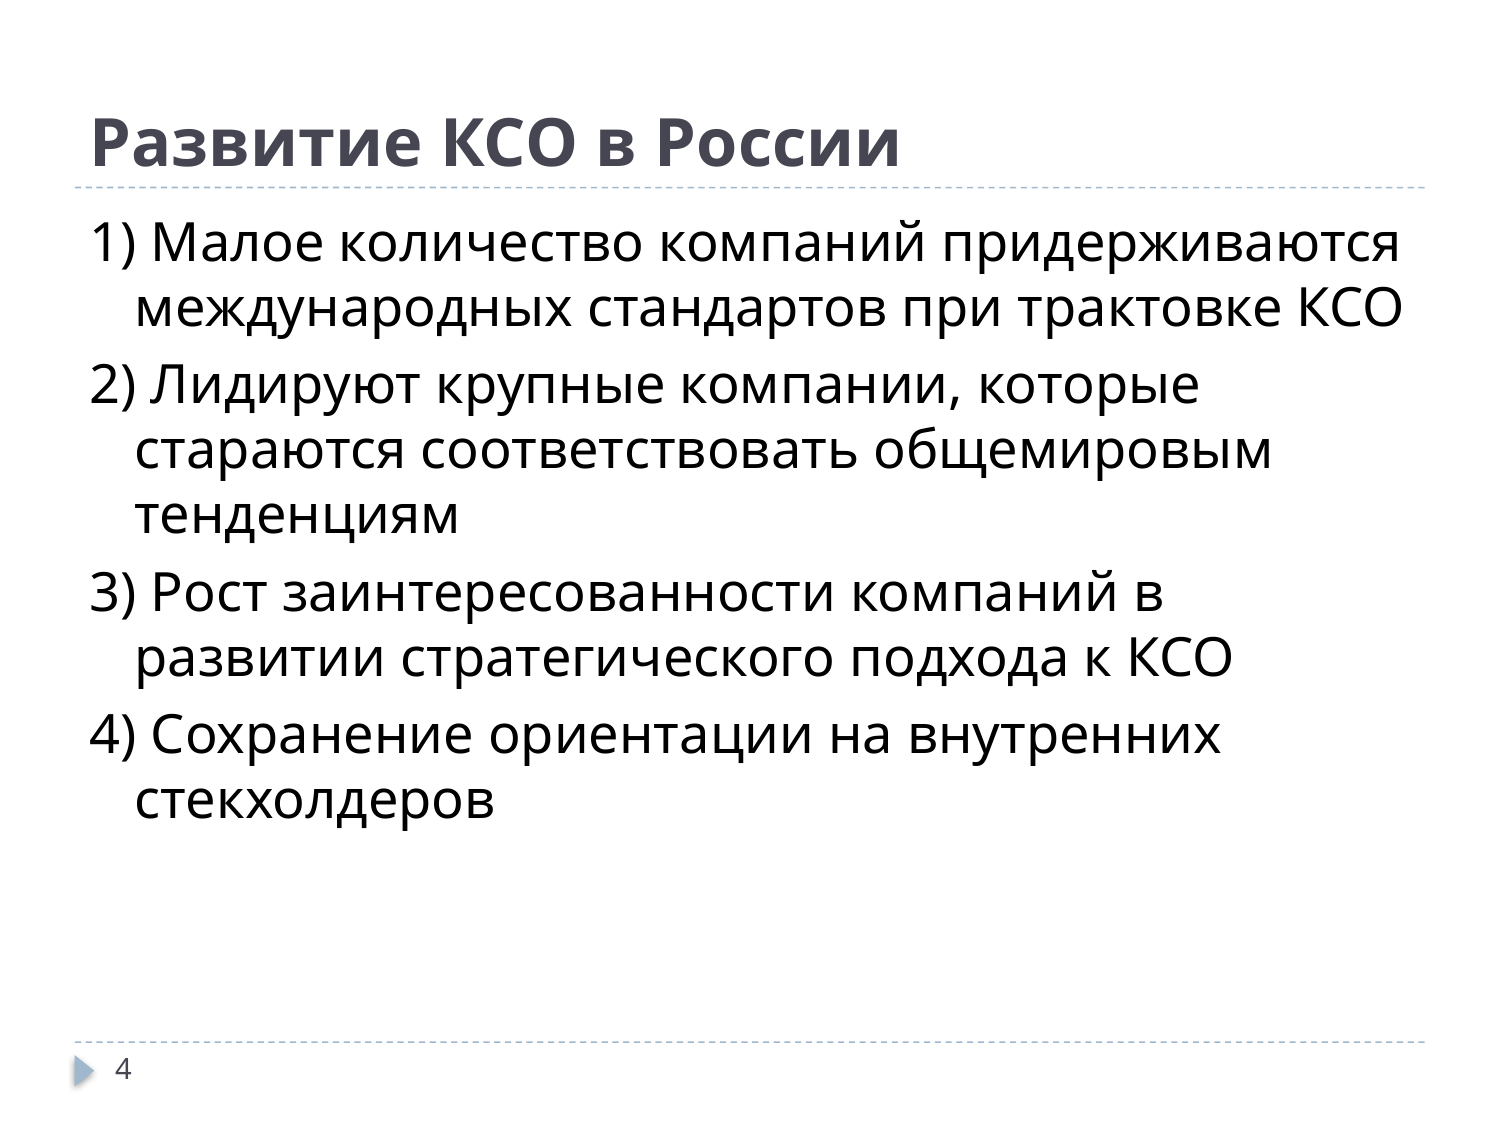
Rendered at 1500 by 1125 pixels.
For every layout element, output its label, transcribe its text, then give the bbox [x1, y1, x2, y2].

title Развитие КСО в России [75, 24, 1425, 188]
slide_number 4 [100, 1042, 426, 1103]
list 1) Малое количество компаний придерживаются международных стандартов при трактовке КСО 2) Лидируют крупные компании, которые стараются соответствовать общемировым тенденциям 3) Рост заинтересованности компаний в развитии стратегического подхода к КСО 4) Сохранение ориентации на внутренних стекхолдеров [75, 200, 1425, 1010]
